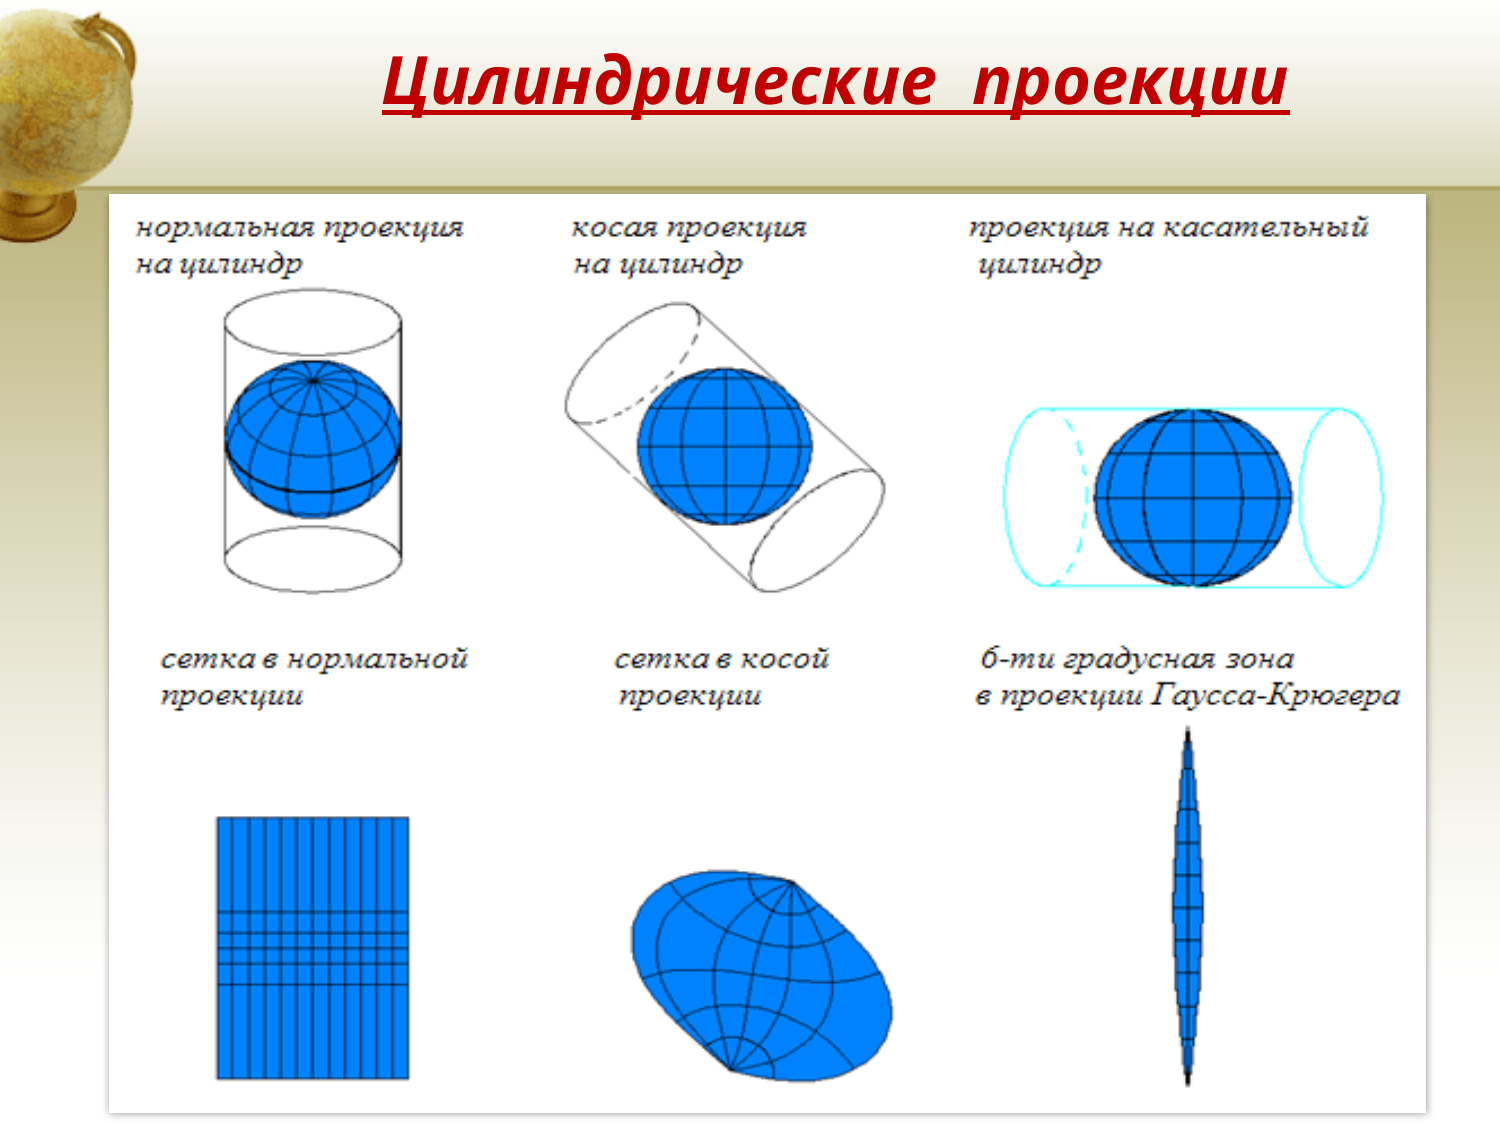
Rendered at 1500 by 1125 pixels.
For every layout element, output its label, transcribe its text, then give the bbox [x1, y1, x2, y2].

title Цилиндрические проекции [229, 0, 1442, 126]
picture [0, 0, 1500, 1125]
